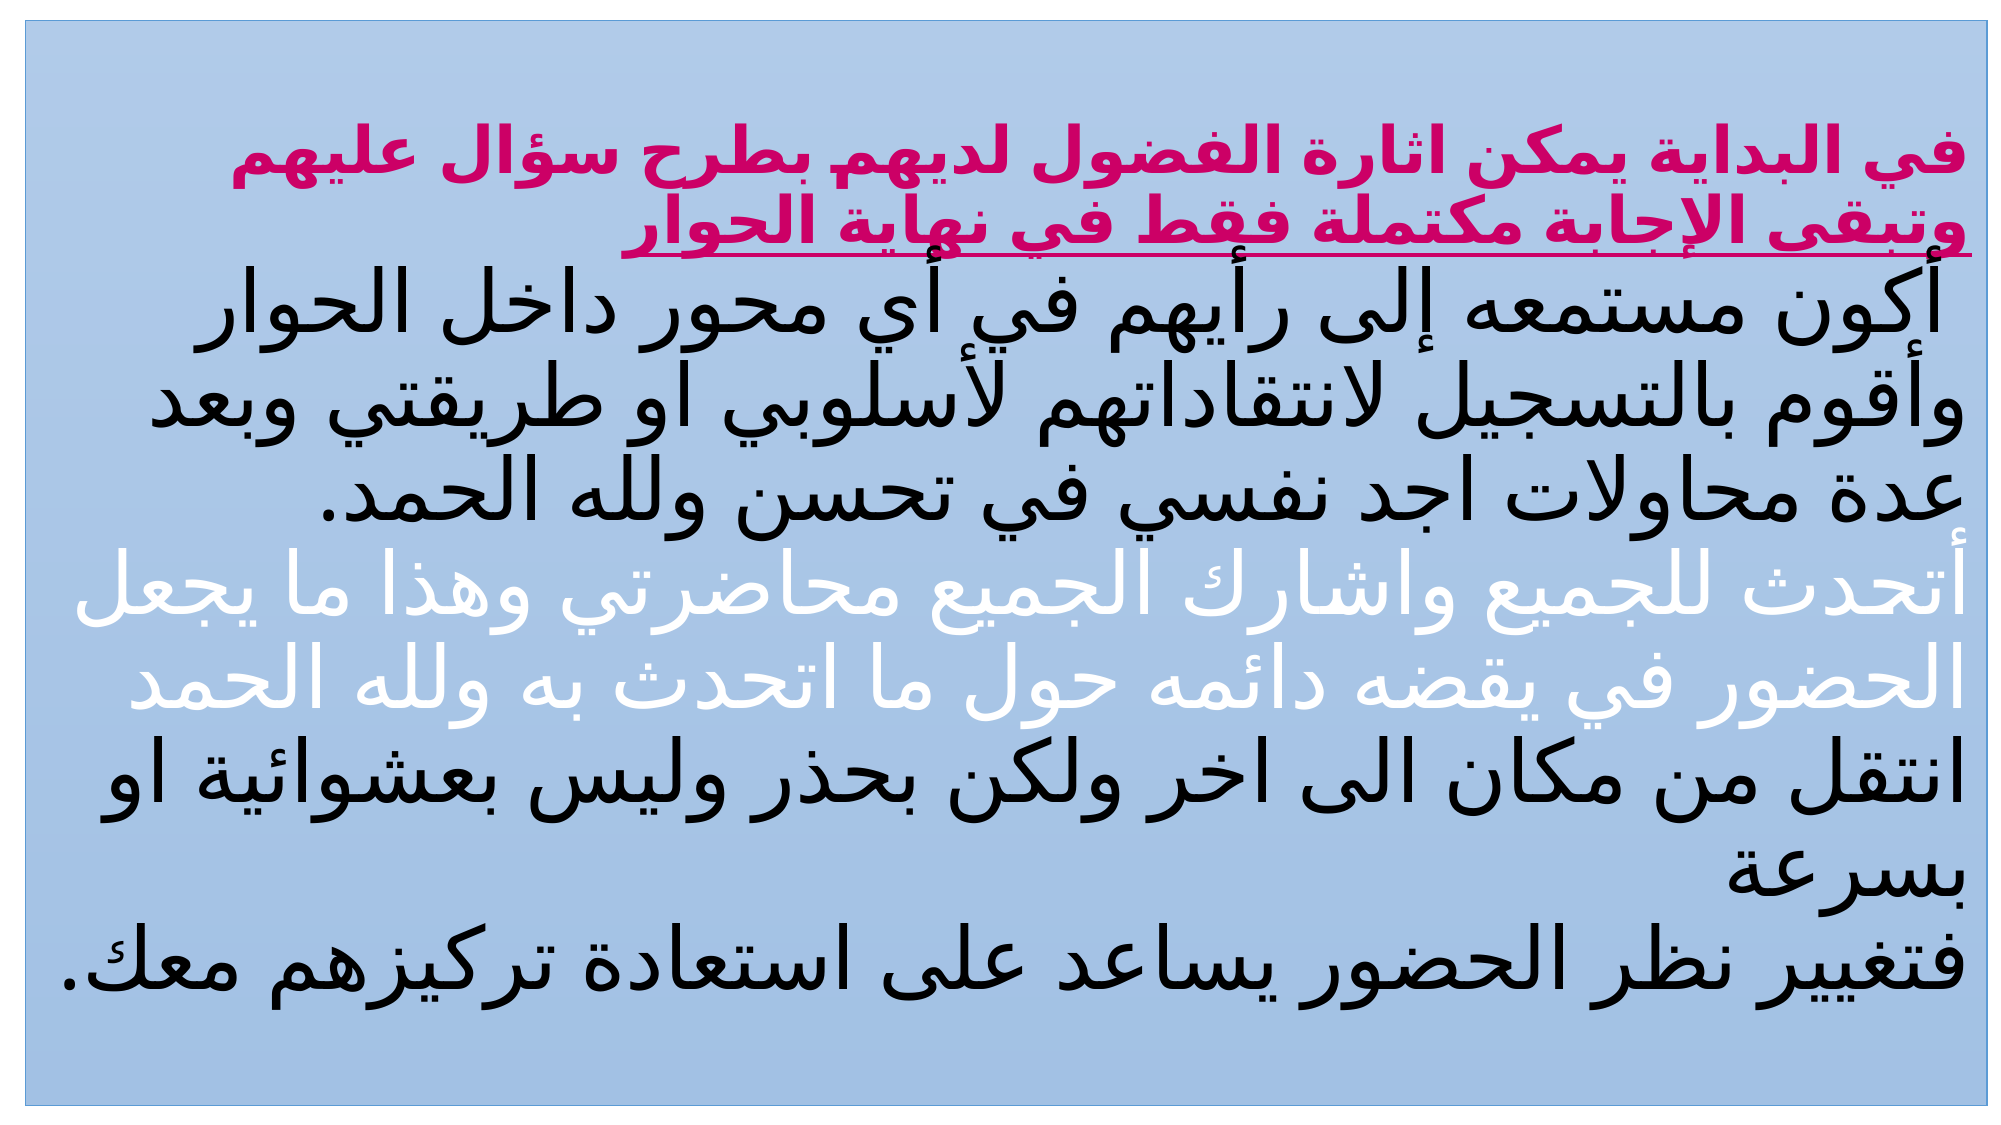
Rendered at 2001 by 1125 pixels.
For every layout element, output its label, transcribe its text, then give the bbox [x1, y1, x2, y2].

title في البداية يمكن اثارة الفضول لديهم بطرح سؤال عليهم وتبقى الإجابة مكتملة فقط في نهاية الحوار أكون مستمعه إلى رأيهم في أي محور داخل الحوار وأقوم بالتسجيل لانتقاداتهم لأسلوبي او طريقتي وبعد عدة محاولات اجد نفسي في تحسن ولله الحمد. أتحدث للجميع واشارك الجميع محاضرتي وهذا ما يجعل الحضور في يقضه دائمه حول ما اتحدث به ولله الحمد انتقل من مكان الى اخر ولكن بحذر وليس بعشوائية او بسرعة فتغيير نظر الحضور يساعد على استعادة تركيزهم معك. [25, 20, 1988, 1106]
